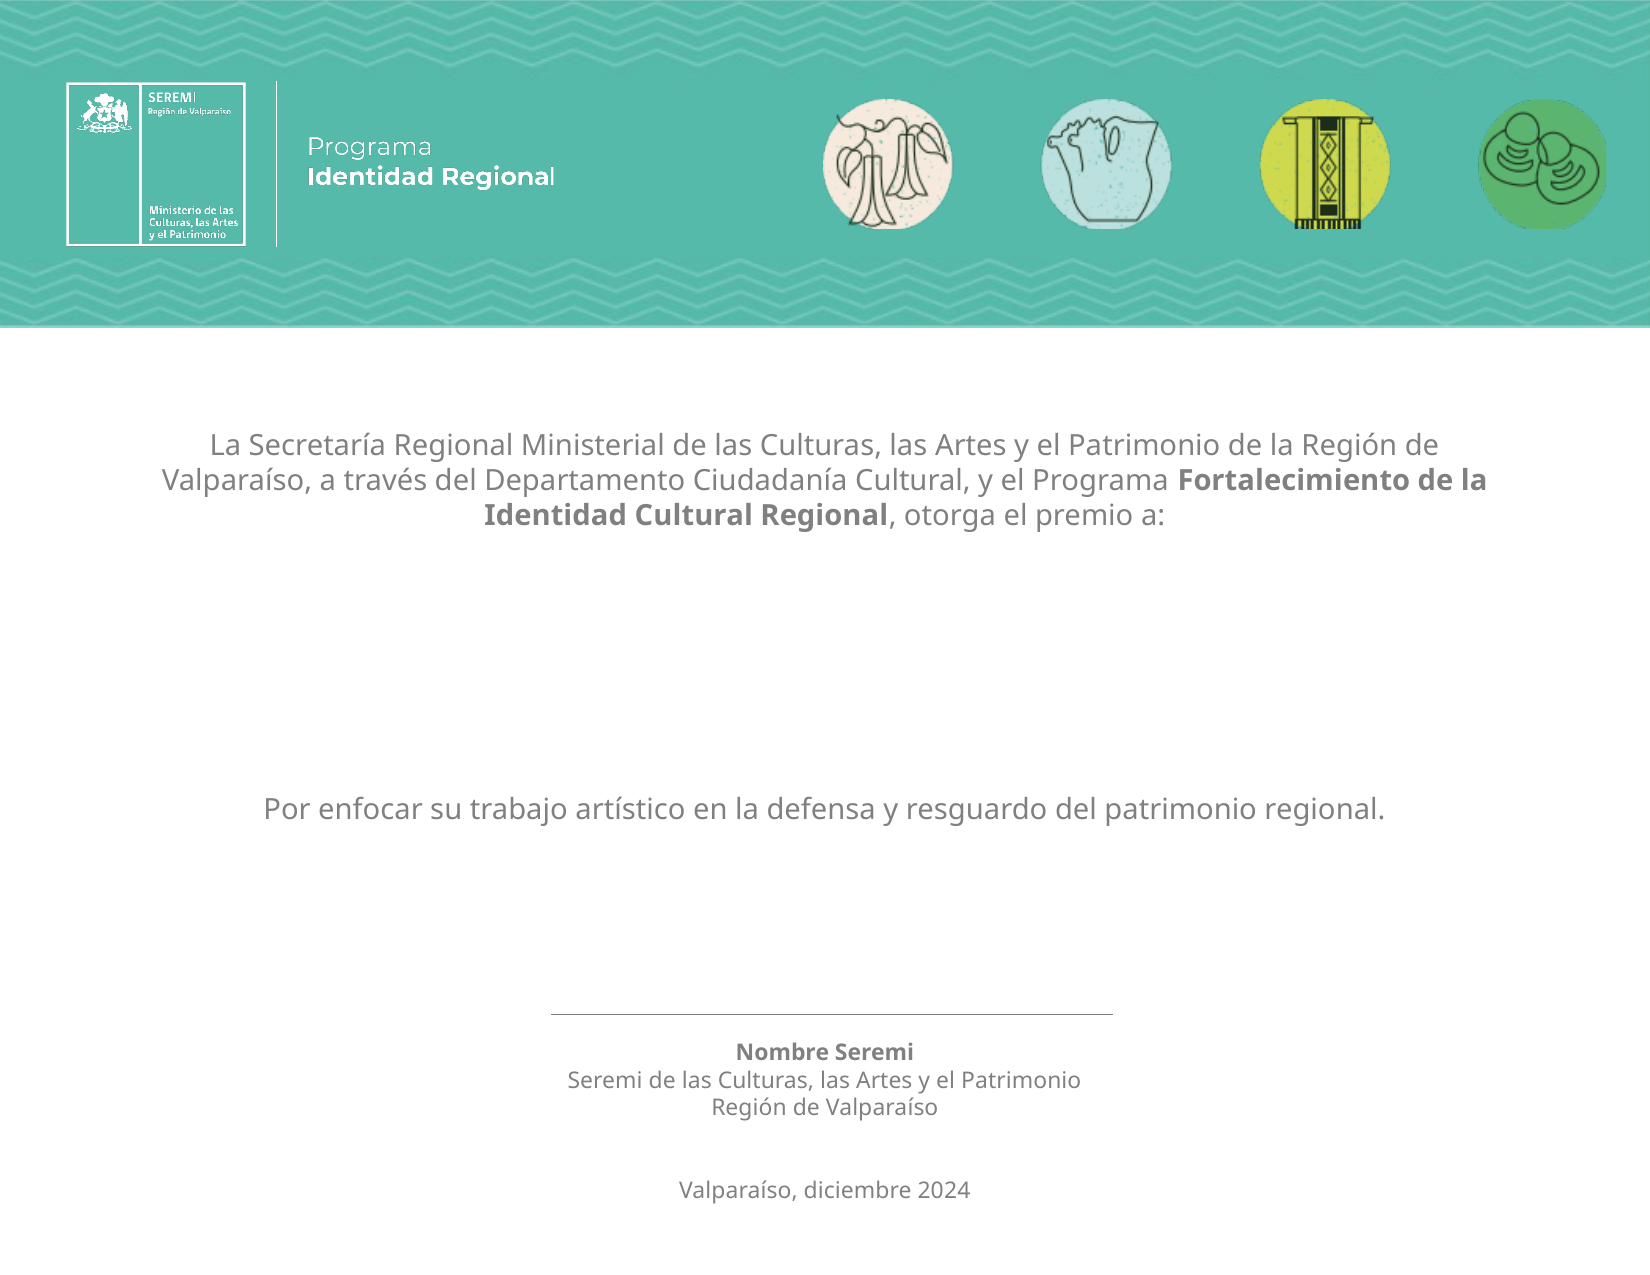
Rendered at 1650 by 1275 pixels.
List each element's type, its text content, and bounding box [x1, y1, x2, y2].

text_box La Secretaría Regional Ministerial de las Culturas, las Artes y el Patrimonio de la Región de Valparaíso, a través del Departamento Ciudadanía Cultural, y el Programa Fortalecimiento de la Identidad Cultural Regional, otorga el premio a: [120, 418, 1530, 539]
text_box Por enfocar su trabajo artístico en la defensa y resguardo del patrimonio regional. [120, 783, 1530, 833]
text_box Nombre Seremi Seremi de las Culturas, las Artes y el Patrimonio Región de Valparaíso Valparaíso, diciembre 2024 [0, 1030, 1650, 1210]
picture [0, 0, 1650, 328]
